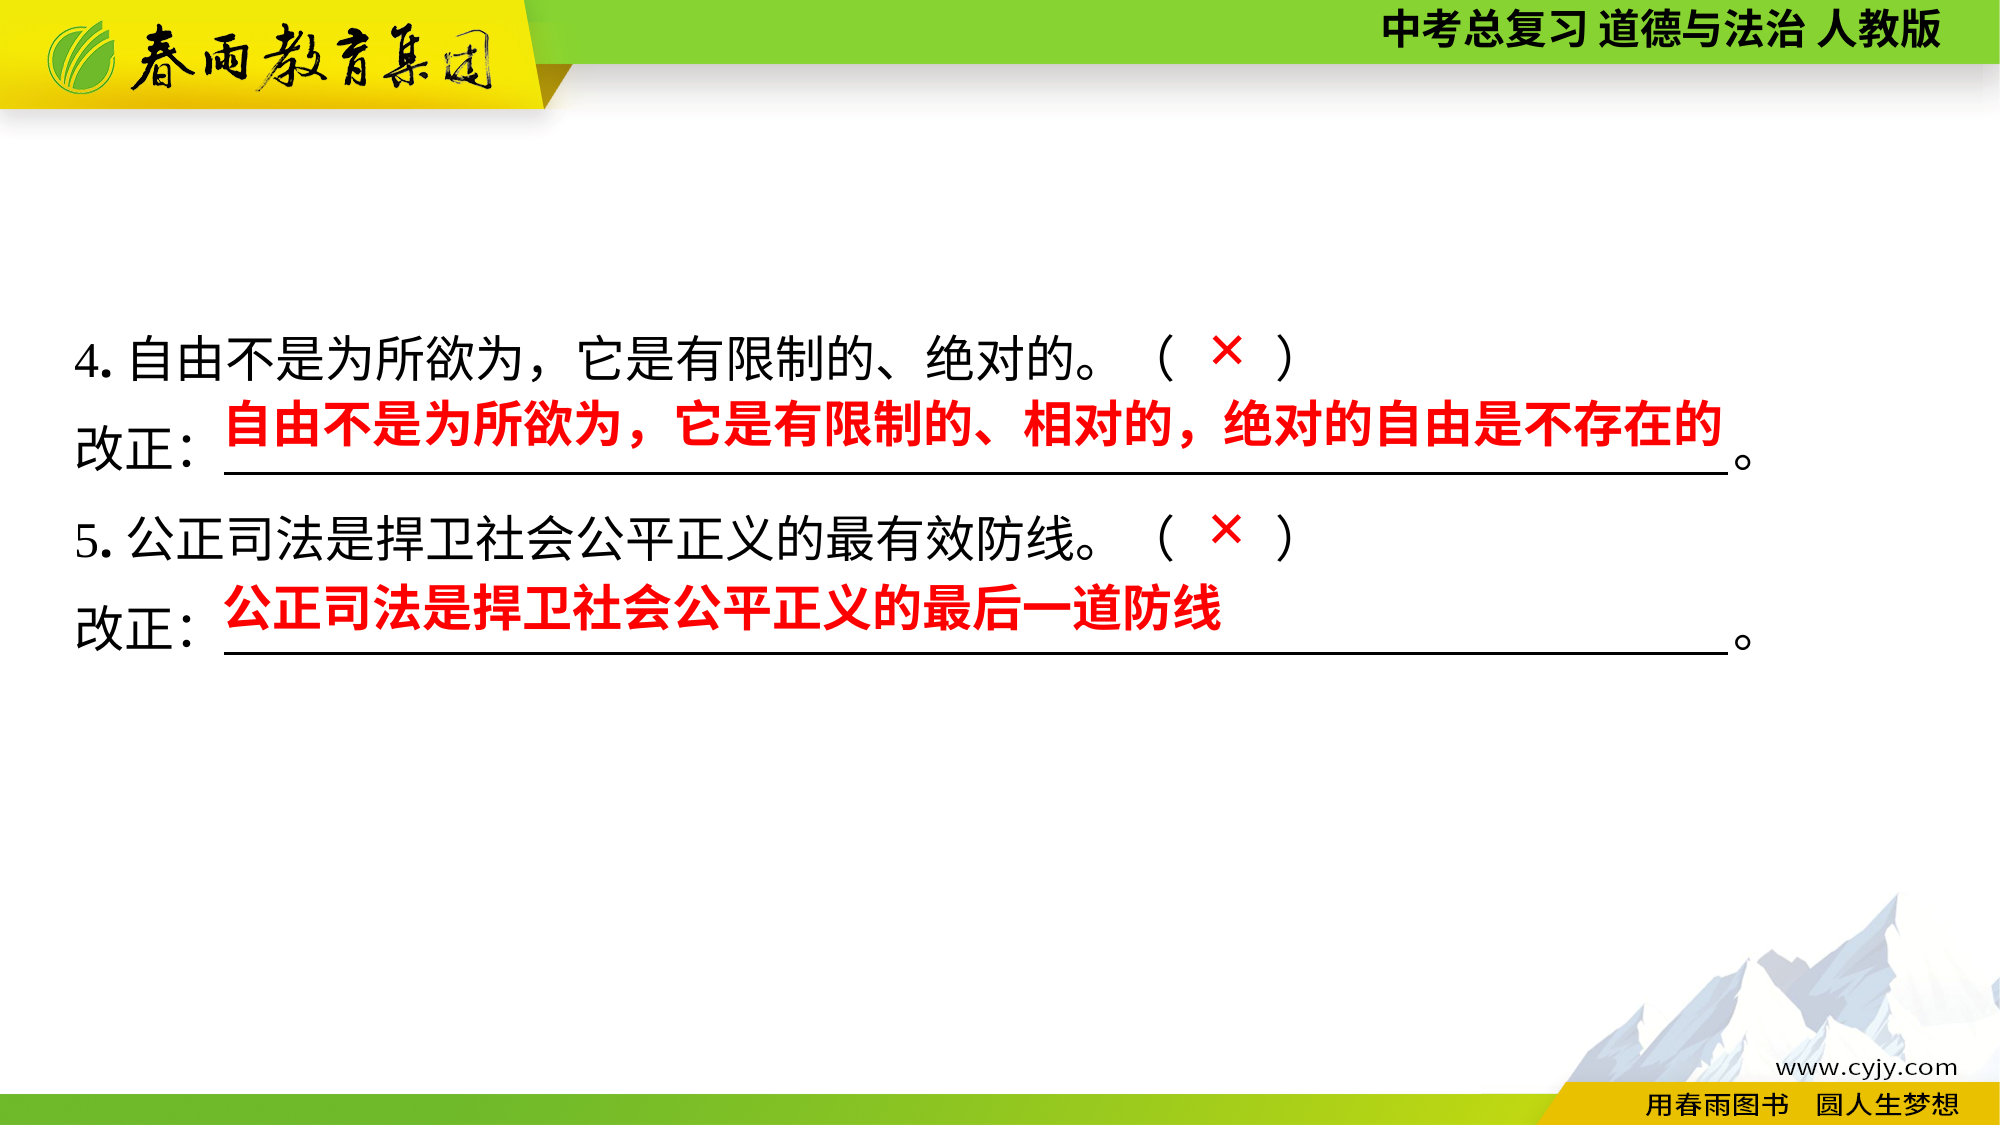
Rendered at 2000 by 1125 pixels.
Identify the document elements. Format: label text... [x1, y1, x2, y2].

text_box ✕ [1191, 310, 1264, 386]
list 4.自由不是为所欲为，它是有限制的、绝对的。（ ） 改正： 。 5.公正司法是捍卫社会公平正义的最有效防线。（ ） 改正： 。 [59, 290, 1944, 669]
text_box ✕ [1190, 490, 1263, 566]
picture [0, 0, 2000, 1125]
text_box 自由不是为所欲为，它是有限制的、相对的，绝对的自由是不存在的 [208, 385, 1792, 460]
text_box 公正司法是捍卫社会公平正义的最后一道防线 [208, 568, 1311, 644]
